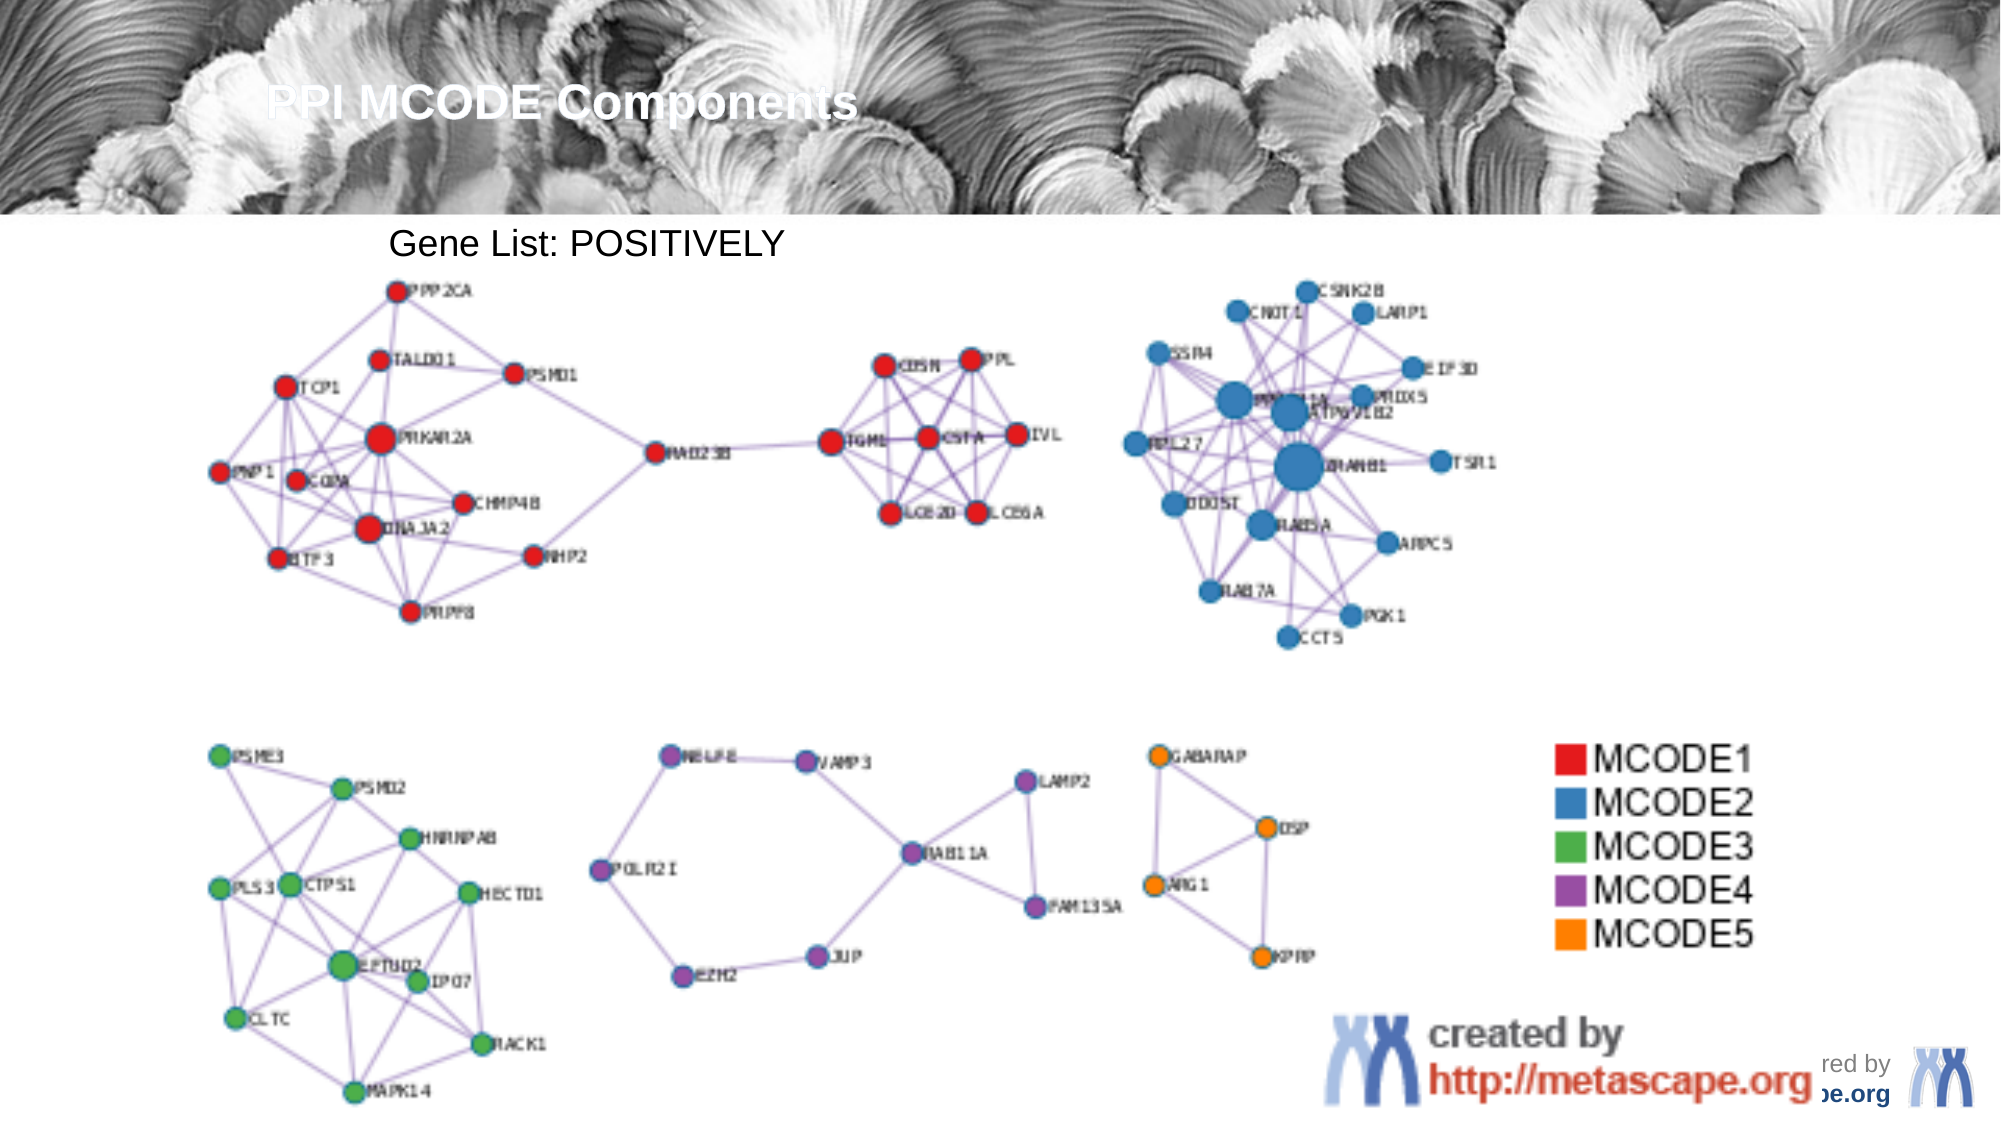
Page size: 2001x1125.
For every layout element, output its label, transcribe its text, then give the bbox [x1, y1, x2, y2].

title PPI MCODE Components [249, 61, 1600, 137]
text_box Gene List: POSITIVELY [373, 211, 1647, 271]
picture [0, 0, 2001, 1125]
